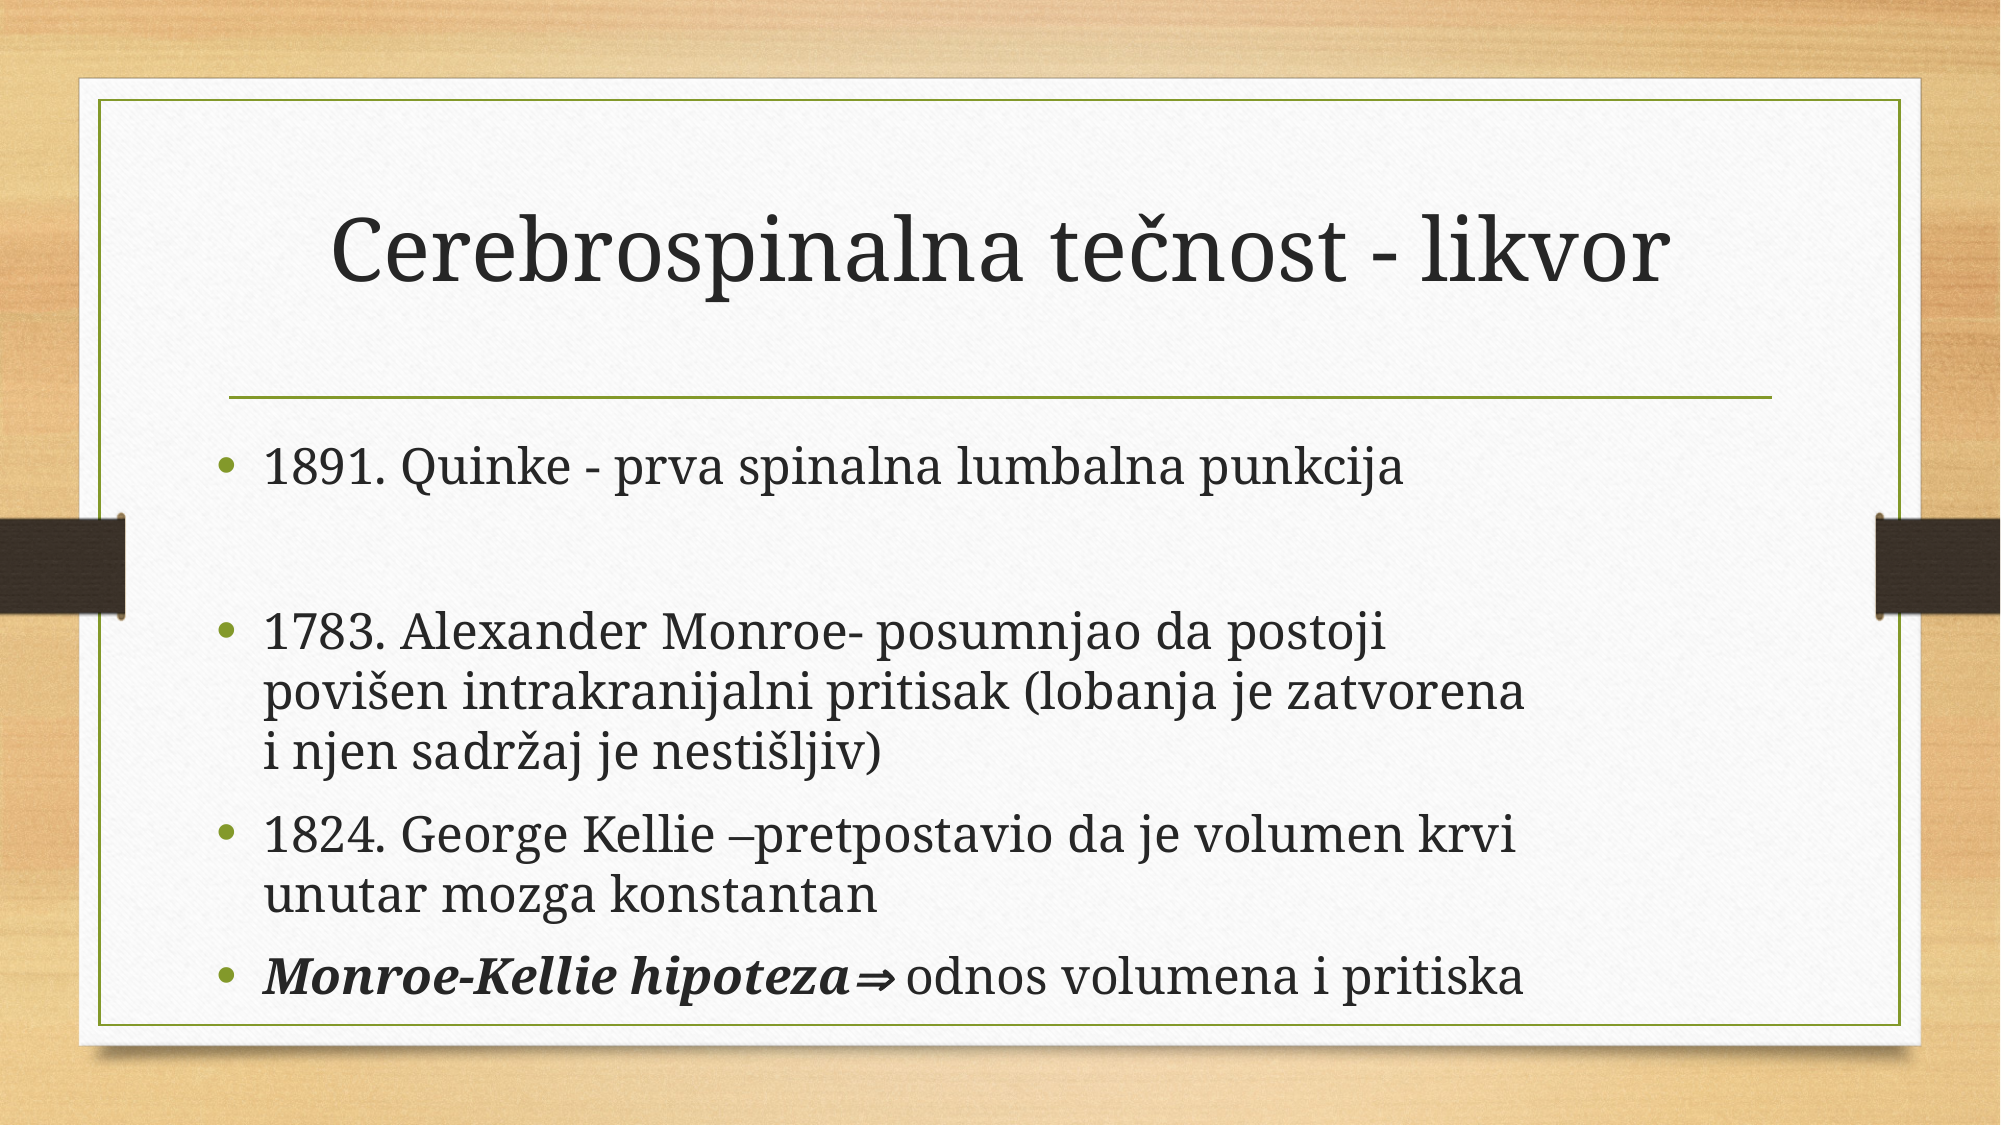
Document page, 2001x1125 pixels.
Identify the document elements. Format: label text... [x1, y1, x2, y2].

title Cerebrospinalna tečnost - likvor [313, 184, 1689, 308]
list 1891. Quinke - prva spinalna lumbalna punkcija 1783. Alexander Monroe- posumnjao da postoji povišen intrakranijalni pritisak (lobanja je zatvorena i njen sadržaj je nestišljiv) 1824. George Kellie –pretpostavio da je volumen krvi unutar mozga konstantan Monroe-Kellie hipoteza odnos volumena i pritiska [201, 426, 1543, 1125]
picture [0, 0, 2001, 1125]
